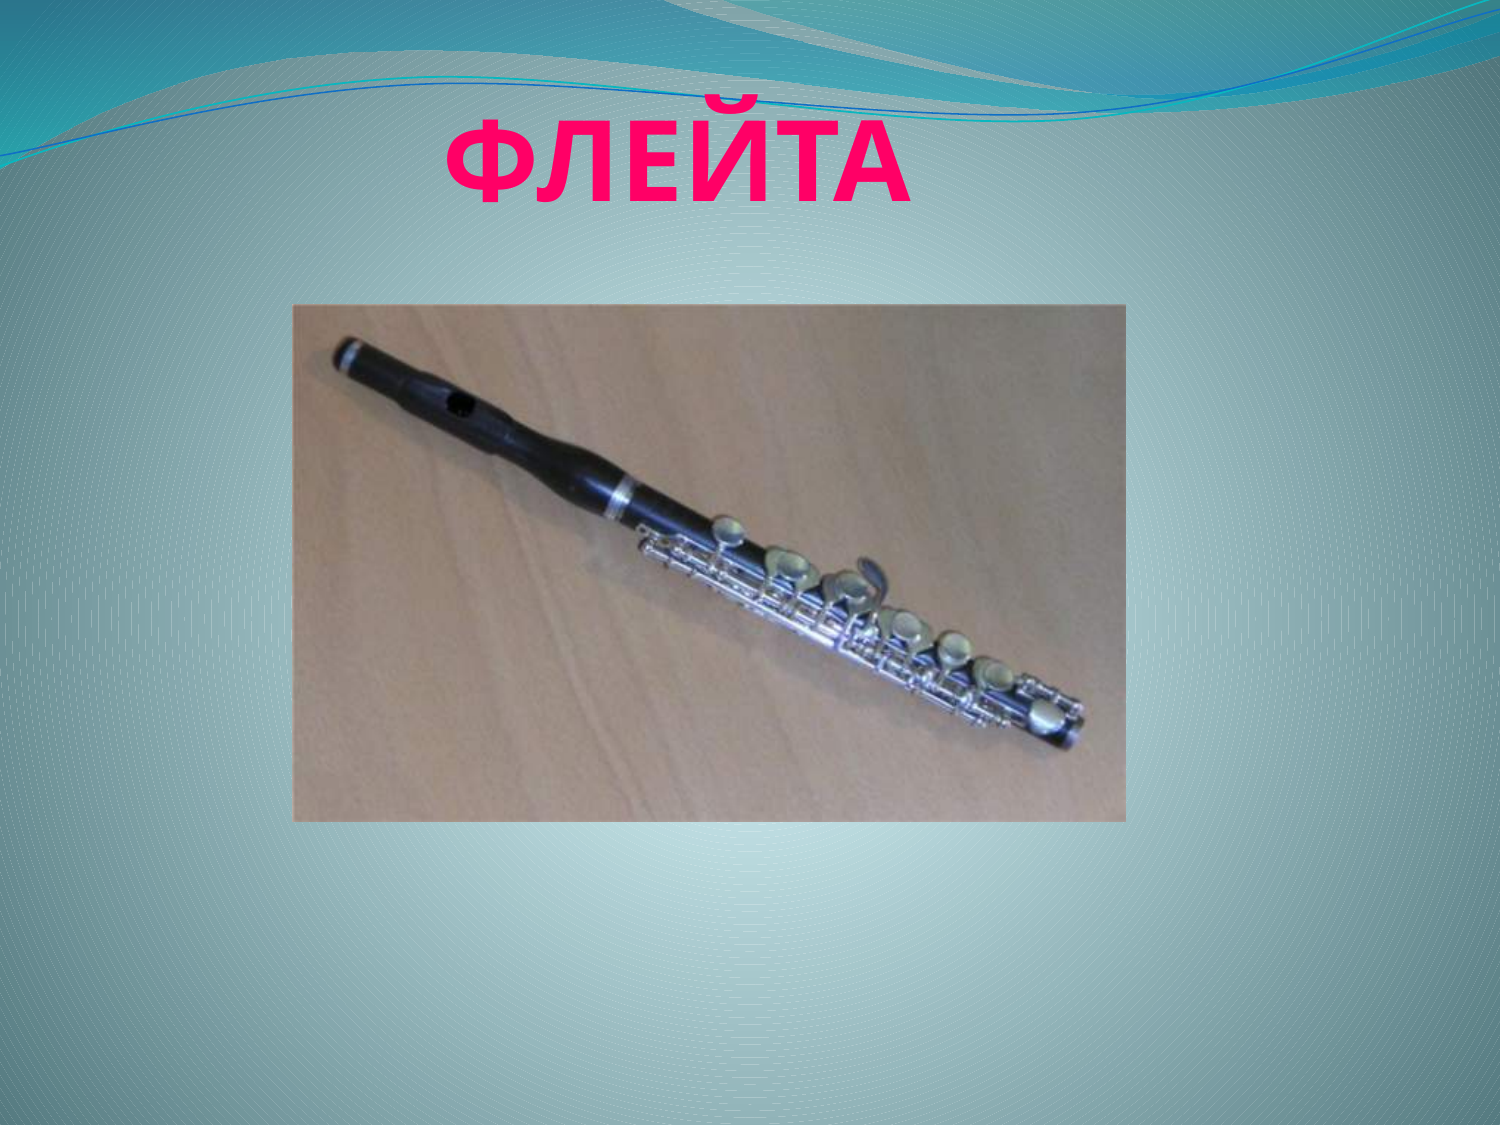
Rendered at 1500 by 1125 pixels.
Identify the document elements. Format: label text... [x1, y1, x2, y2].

picture [292, 304, 1126, 823]
text_box ФЛЕЙТА [304, 81, 1020, 232]
